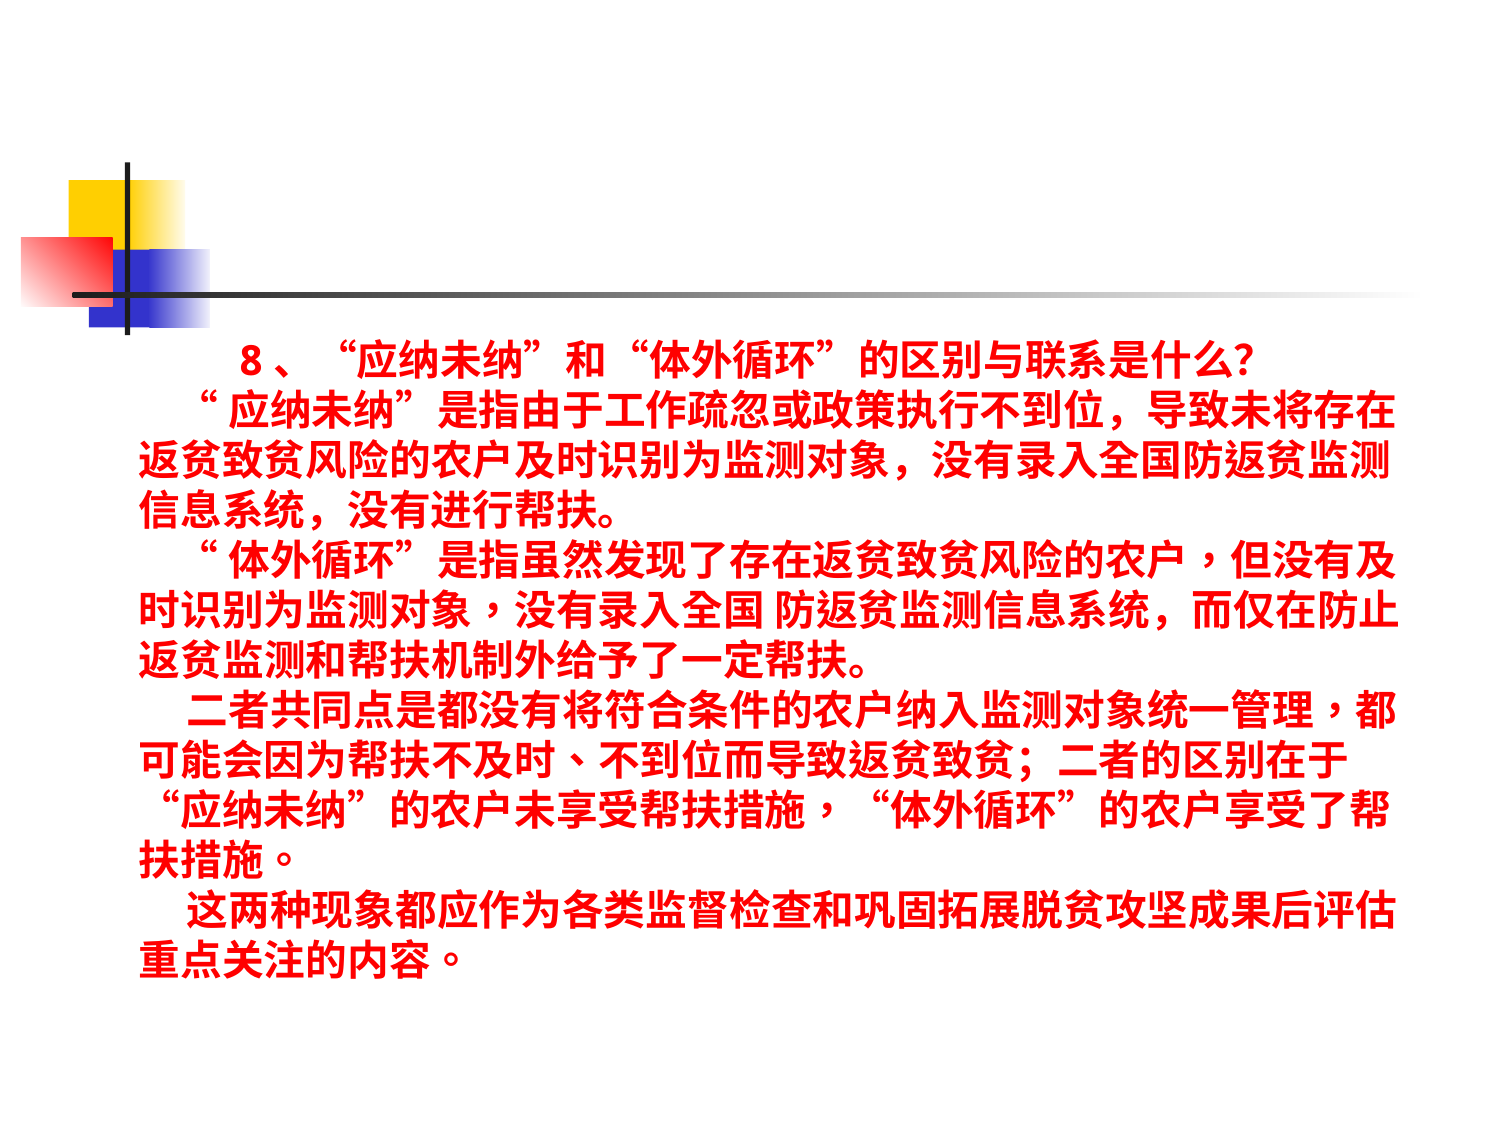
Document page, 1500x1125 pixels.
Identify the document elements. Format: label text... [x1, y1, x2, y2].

text_box 8、“应纳未纳”和“体外循环”的区别与联系是什么？ “应纳未纳”是指由于工作疏忽或政策执行不到位，导致未将存在返贫致贫风险的农户及时识别为监测对象，没有录入全国防返贫监测信息系统，没有进行帮扶。 “体外循环”是指虽然发现了存在返贫致贫风险的农户，但没有及时识别为监测对象，没有录入全国 防返贫监测信息系统，而仅在防止返贫监测和帮扶机制外给予了一定帮扶。 二者共同点是都没有将符合条件的农户纳入监测对象统一管理，都可能会因为帮扶不及时、不到位而导致返贫致贫；二者的区别在于“应纳未纳”的农户未享受帮扶措施，“体外循环”的农户享受了帮扶措施。 这两种现象都应作为各类监督检查和巩固拓展脱贫攻坚成果后评估重点关注的内容。 [123, 326, 1424, 1042]
